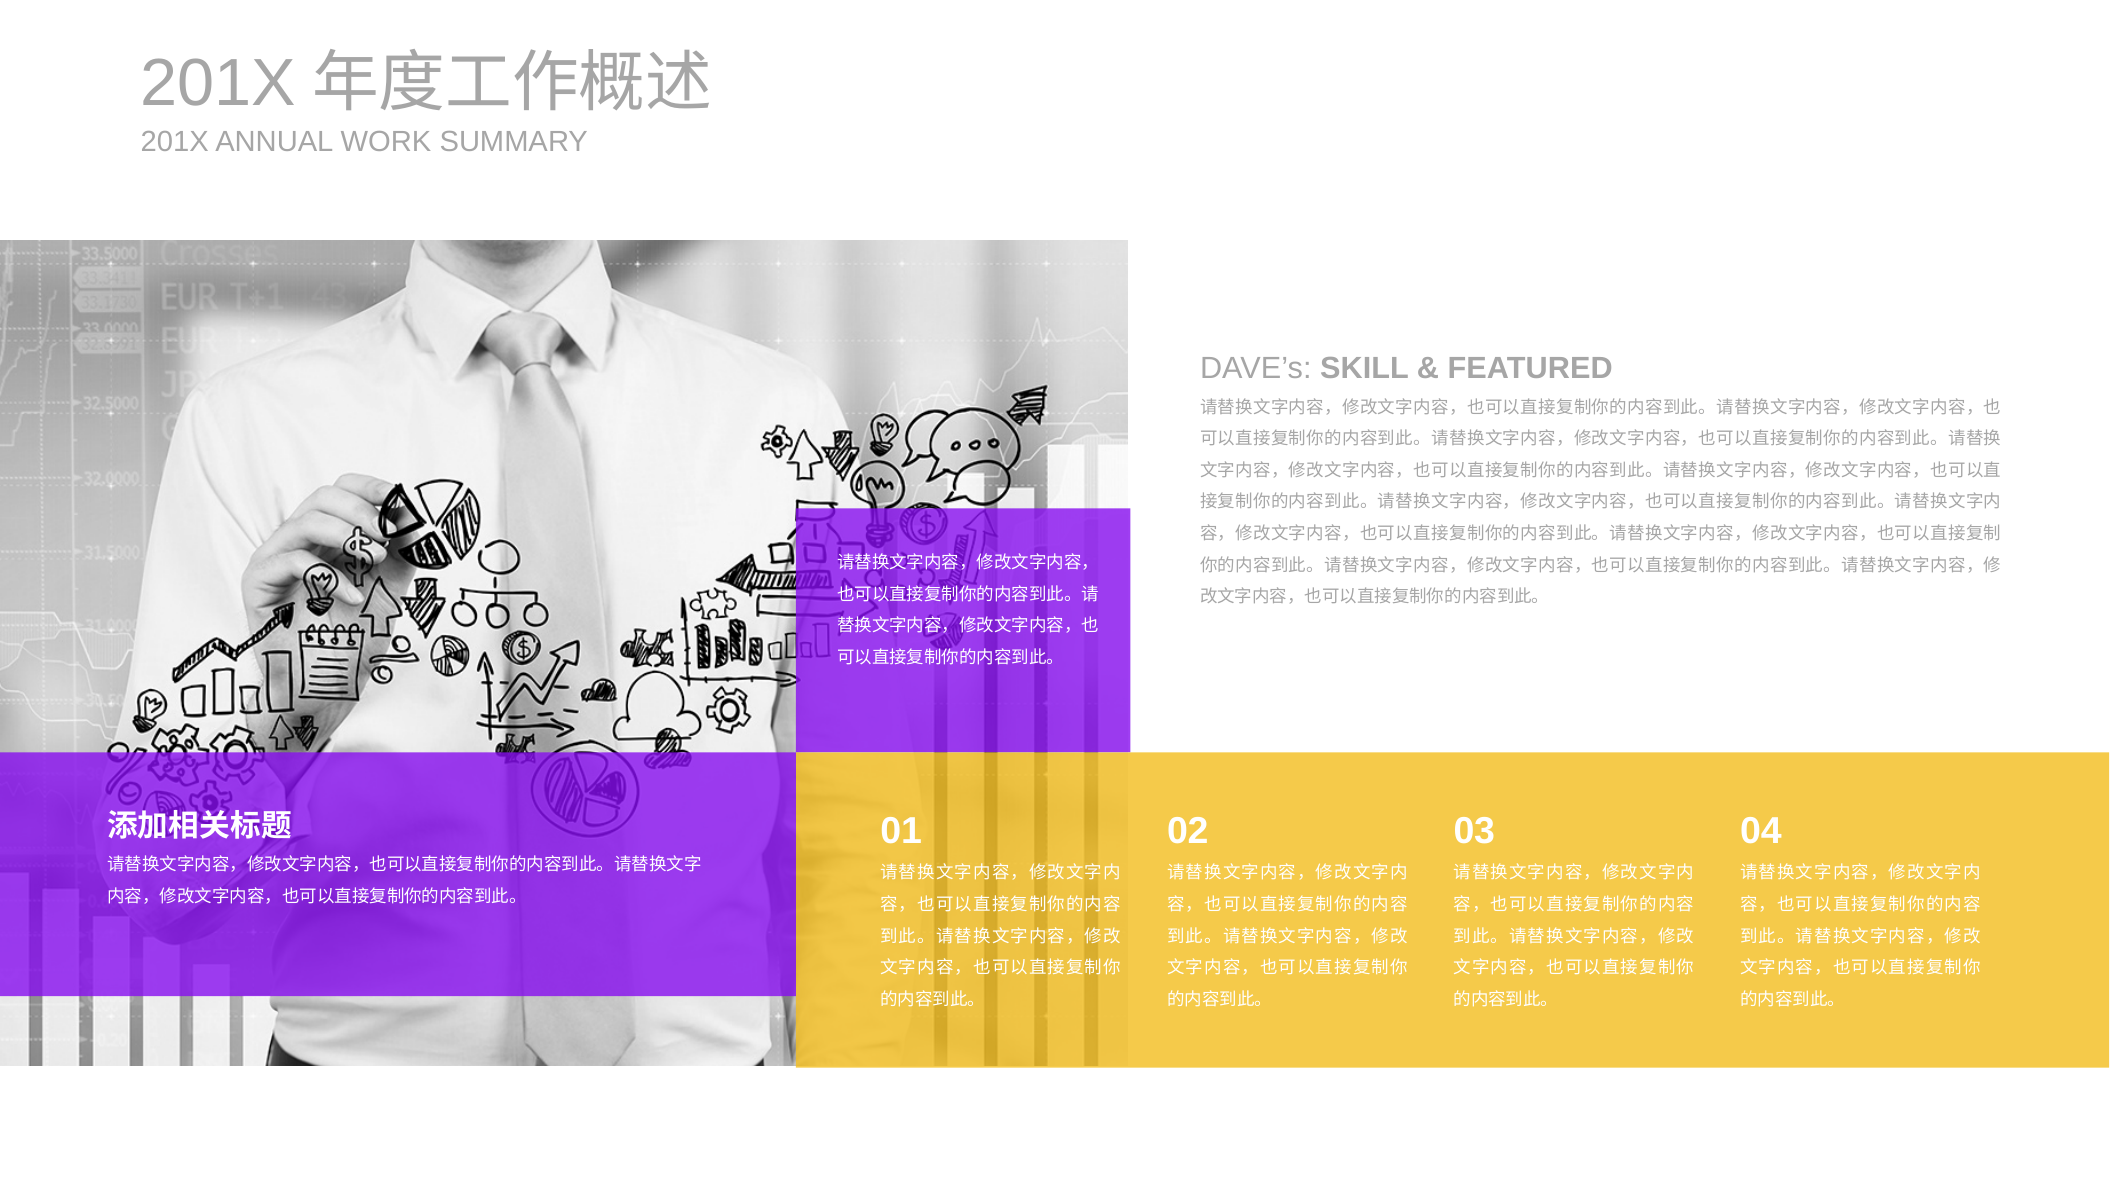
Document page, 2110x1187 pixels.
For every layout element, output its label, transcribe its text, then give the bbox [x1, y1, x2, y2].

text_box 201X年度工作概述 [140, 38, 789, 119]
text_box 03 请替换文字内容，修改文字内容，也可以直接复制你的内容到此。请替换文字内容，修改文字内容，也可以直接复制你的内容到此。 [1453, 805, 1695, 1009]
text_box 201X ANNUAL WORK SUMMARY [140, 122, 602, 158]
picture [0, 240, 1128, 1066]
text_box 04 请替换文字内容，修改文字内容，也可以直接复制你的内容到此。请替换文字内容，修改文字内容，也可以直接复制你的内容到此。 [1740, 805, 1982, 1009]
text_box DAVE’s: SKILL & FEATURED 请替换文字内容，修改文字内容，也可以直接复制你的内容到此。请替换文字内容，修改文字内容，也可以直接复制你的内容到此。请替换文字内容，修改文字内容，也可以直接复制你的内容到此。请替换文字内容，修改文字内容，也可以直接复制你的内容到此。请替换文字内容，修改文字内容，也可以直接复制你的内容到此。请替换文字内容，修改文字内容，也可以直接复制你的内容到此。请替换文字内容，修改文字内容，也可以直接复制你的内容到此。请替换文字内容，修改文字内容，也可以直接复制你的内容到此。请替换文字内容，修改文字内容，也可以直接复制你的内容到此。请替换文字内容，修改文字内容，也可以直接复制你的内容到此。 [1200, 348, 2003, 607]
text_box [795, 751, 2110, 1069]
text_box 02 请替换文字内容，修改文字内容，也可以直接复制你的内容到此。请替换文字内容，修改文字内容，也可以直接复制你的内容到此。 [1167, 805, 1409, 1009]
